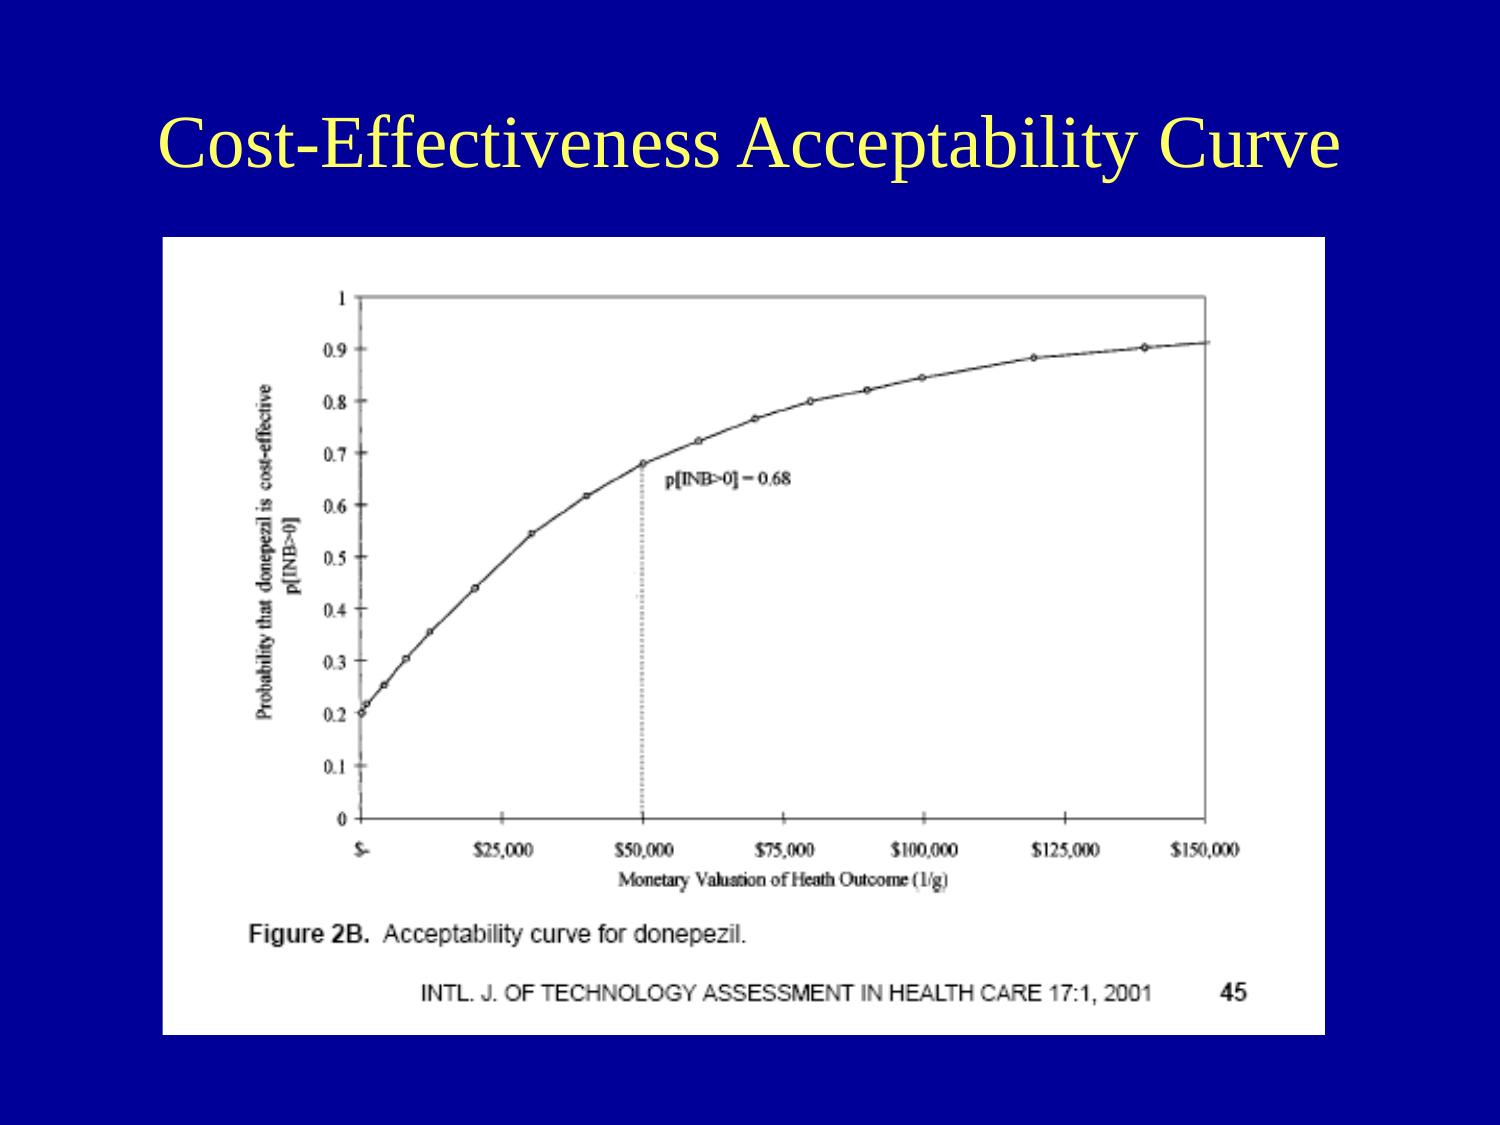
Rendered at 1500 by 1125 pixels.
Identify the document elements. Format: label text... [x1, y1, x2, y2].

title Cost-Effectiveness Acceptability Curve [112, 99, 1388, 176]
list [162, 237, 1326, 1035]
